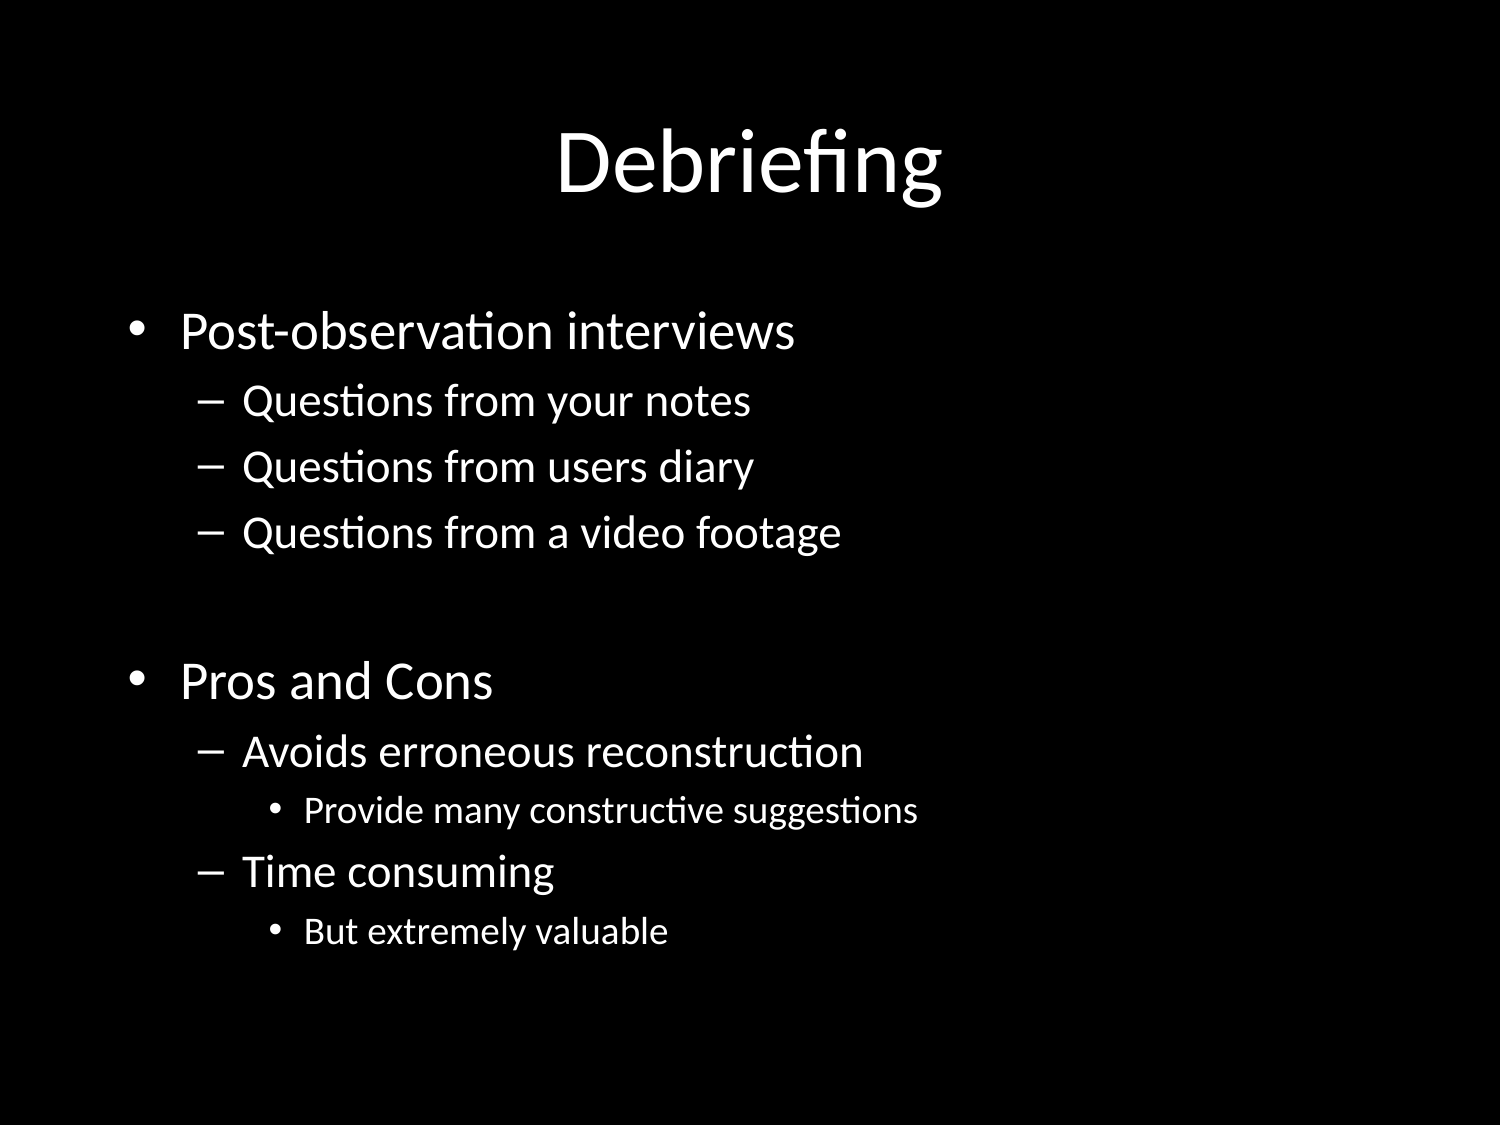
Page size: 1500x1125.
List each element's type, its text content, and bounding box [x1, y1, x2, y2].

title Debriefing [112, 62, 1388, 250]
list Post-observation interviews Questions from your notes Questions from users diary Questions from a video footage Pros and Cons Avoids erroneous reconstruction Provide many constructive suggestions Time consuming But extremely valuable [112, 287, 1388, 963]
